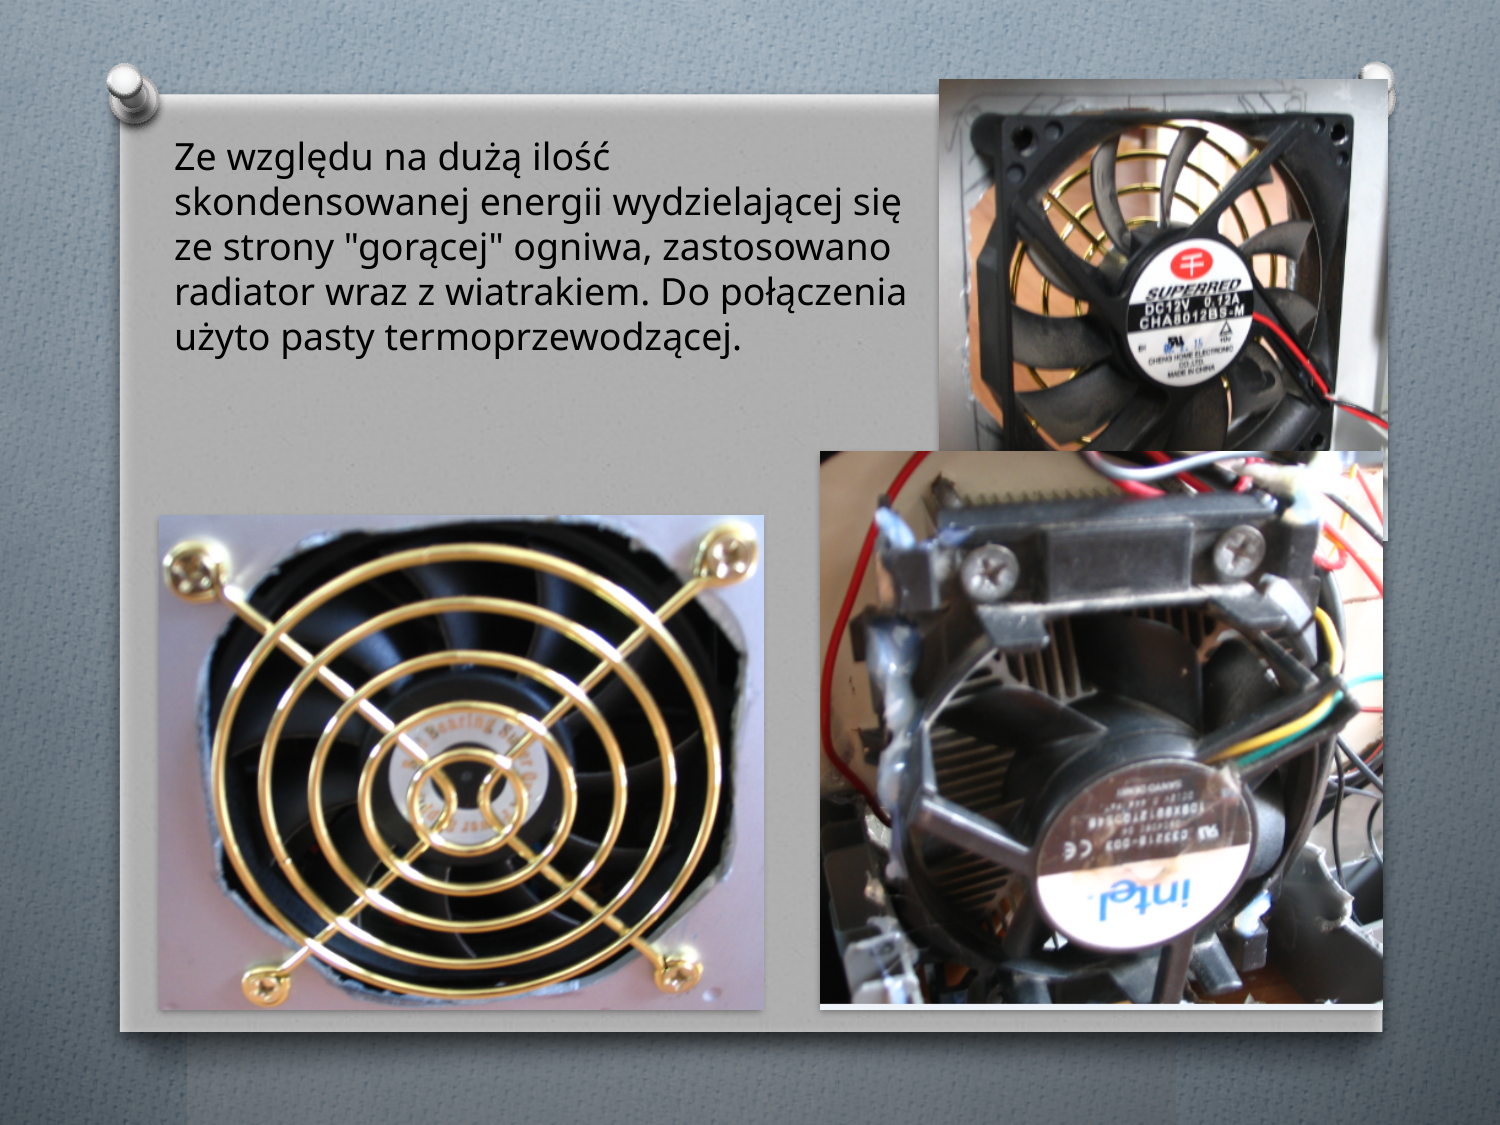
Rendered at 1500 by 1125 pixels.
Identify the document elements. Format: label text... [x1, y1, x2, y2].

text_box Ze względu na dużą ilość skondensowanej energii wydzielającej się ze strony "gorącej" ogniwa, zastosowano radiator wraz z wiatrakiem. Do połączenia użyto pasty termoprzewodzącej. [159, 125, 928, 411]
picture [159, 514, 765, 1010]
picture [75, 29, 198, 153]
picture [820, 35, 1439, 1010]
